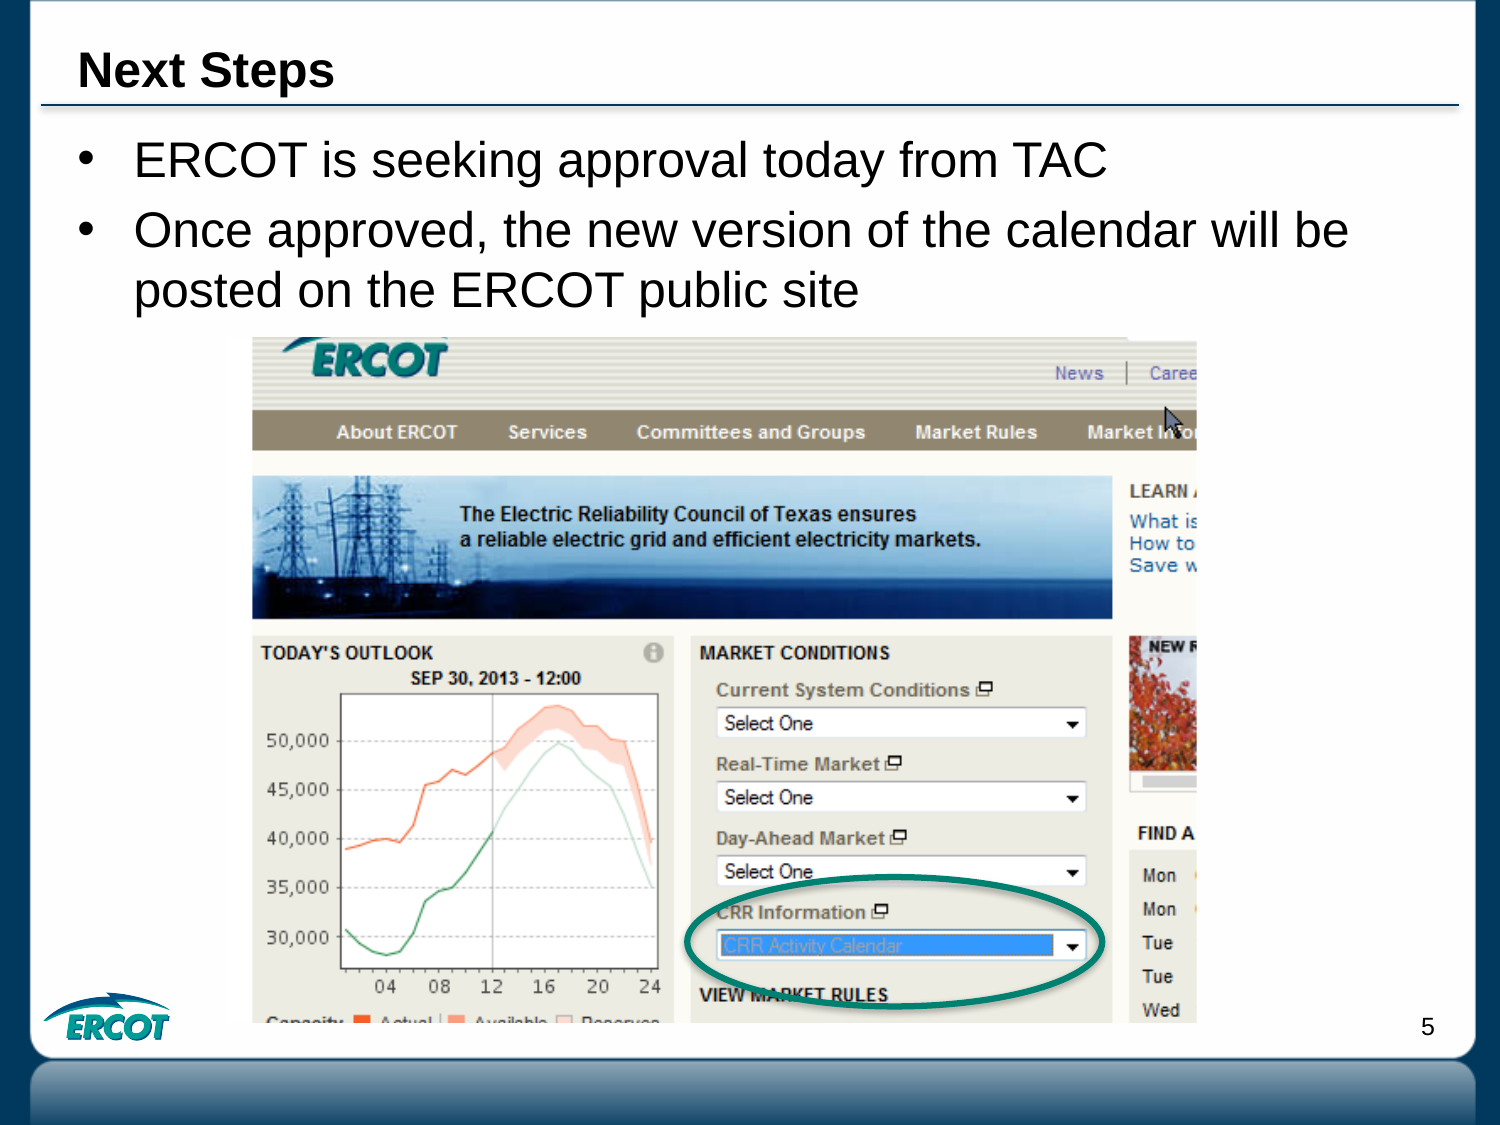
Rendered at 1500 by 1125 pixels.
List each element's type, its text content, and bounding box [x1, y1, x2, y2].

list ERCOT is seeking approval today from TAC Once approved, the new version of the calendar will be posted on the ERCOT public site [62, 120, 1413, 503]
title Next Steps [62, 29, 1450, 106]
picture [0, 0, 1500, 1125]
